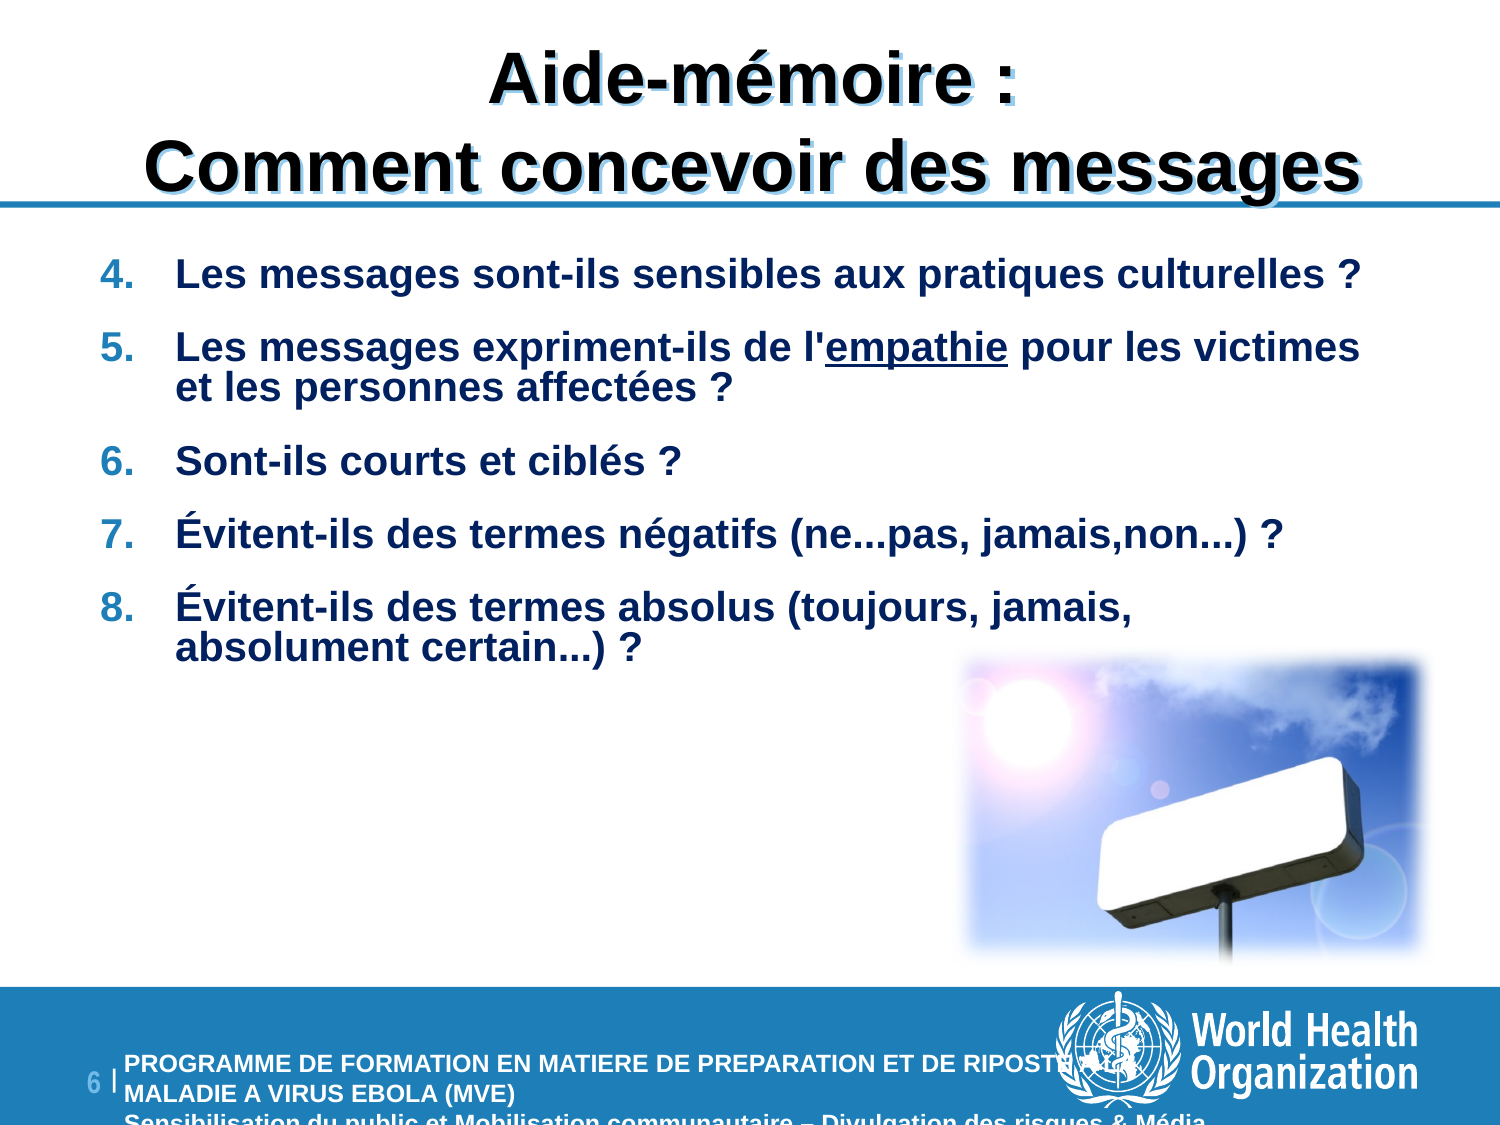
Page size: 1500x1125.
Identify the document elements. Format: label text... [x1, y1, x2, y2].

picture [950, 644, 1436, 969]
title Aide-mémoire : Comment concevoir des messages [88, 30, 1439, 149]
list Les messages sont-ils sensibles aux pratiques culturelles ? Les messages expriment-ils de l'empathie pour les victimes et les personnes affectées ? Sont-ils courts et ciblés ? Évitent-ils des termes négatifs (ne...pas, jamais,non...) ? Évitent-ils des termes absolus (toujours, jamais, absolument certain...) ? [100, 256, 1376, 906]
